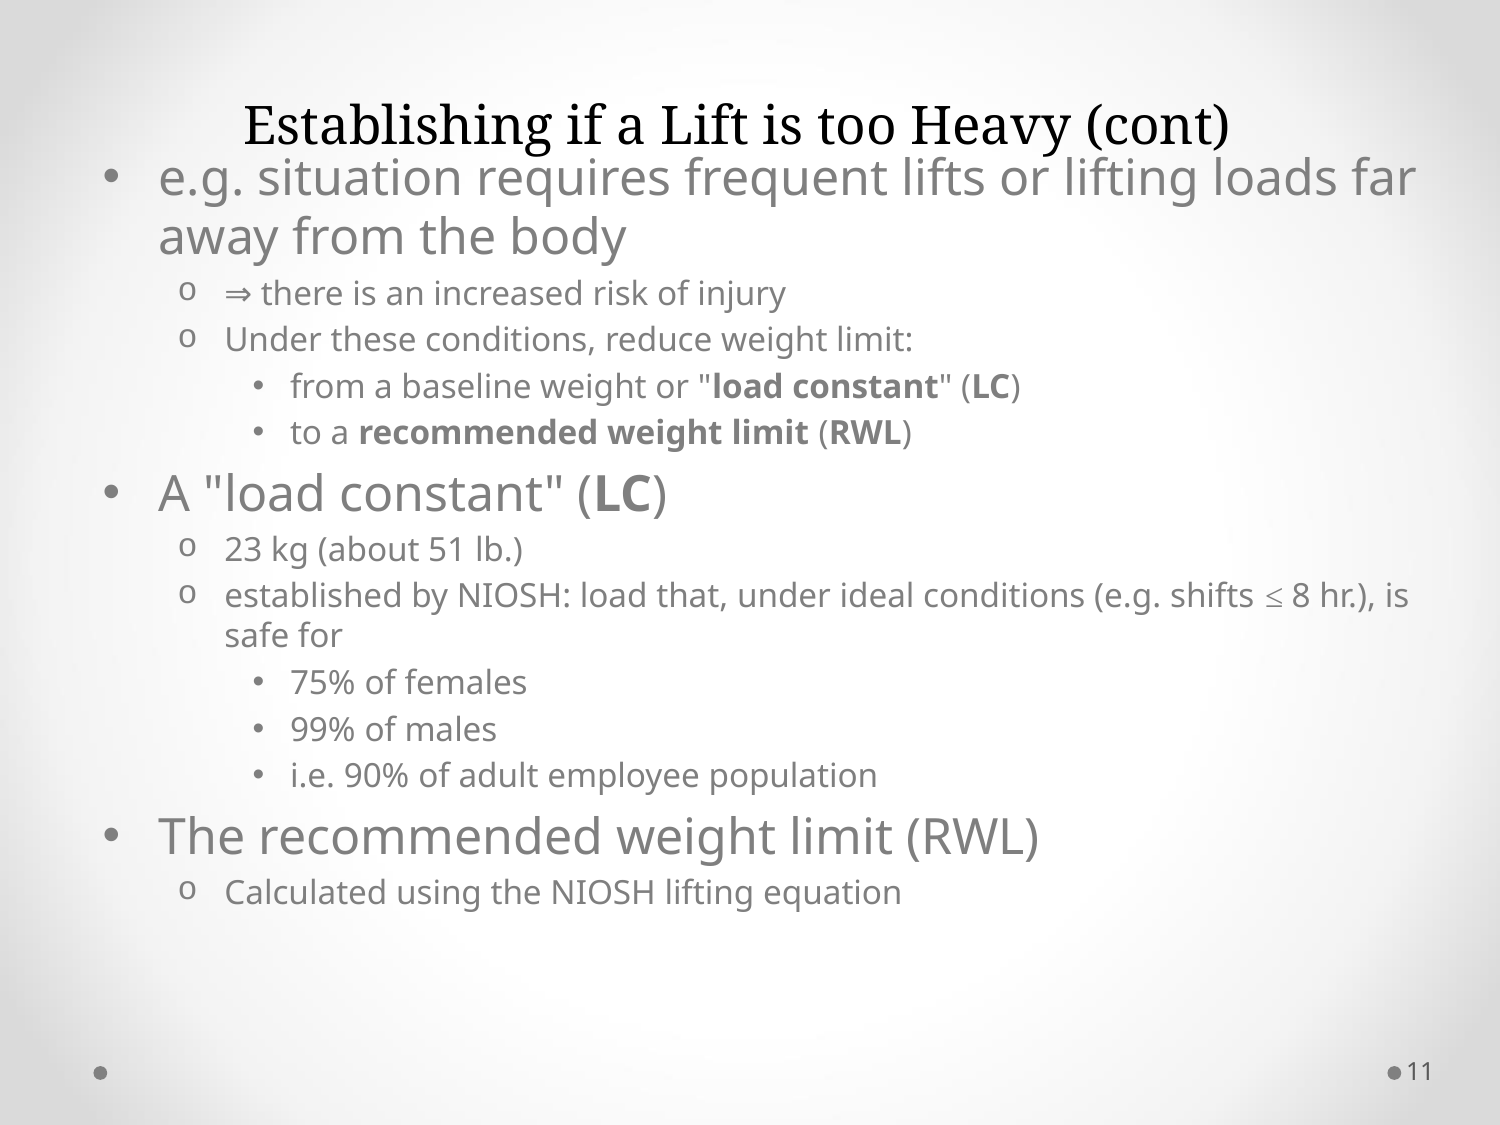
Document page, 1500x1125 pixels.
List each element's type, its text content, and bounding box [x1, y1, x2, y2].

title Establishing if a Lift is too Heavy (cont) [62, 62, 1413, 163]
slide_number 11 [1401, 1042, 1494, 1103]
picture [0, 0, 1500, 1125]
list e.g. situation requires frequent lifts or lifting loads far away from the body ⇒ there is an increased risk of injury Under these conditions, reduce weight limit: from a baseline weight or "load constant" (LC) to a recommended weight limit (RWL) A "load constant" (LC) 23 kg (about 51 lb.) established by NIOSH: load that, under ideal conditions (e.g. shifts ≤ 8 hr.), is safe for 75% of females 99% of males i.e. 90% of adult employee population The recommended weight limit (RWL) Calculated using the NIOSH lifting equation [87, 137, 1450, 1113]
